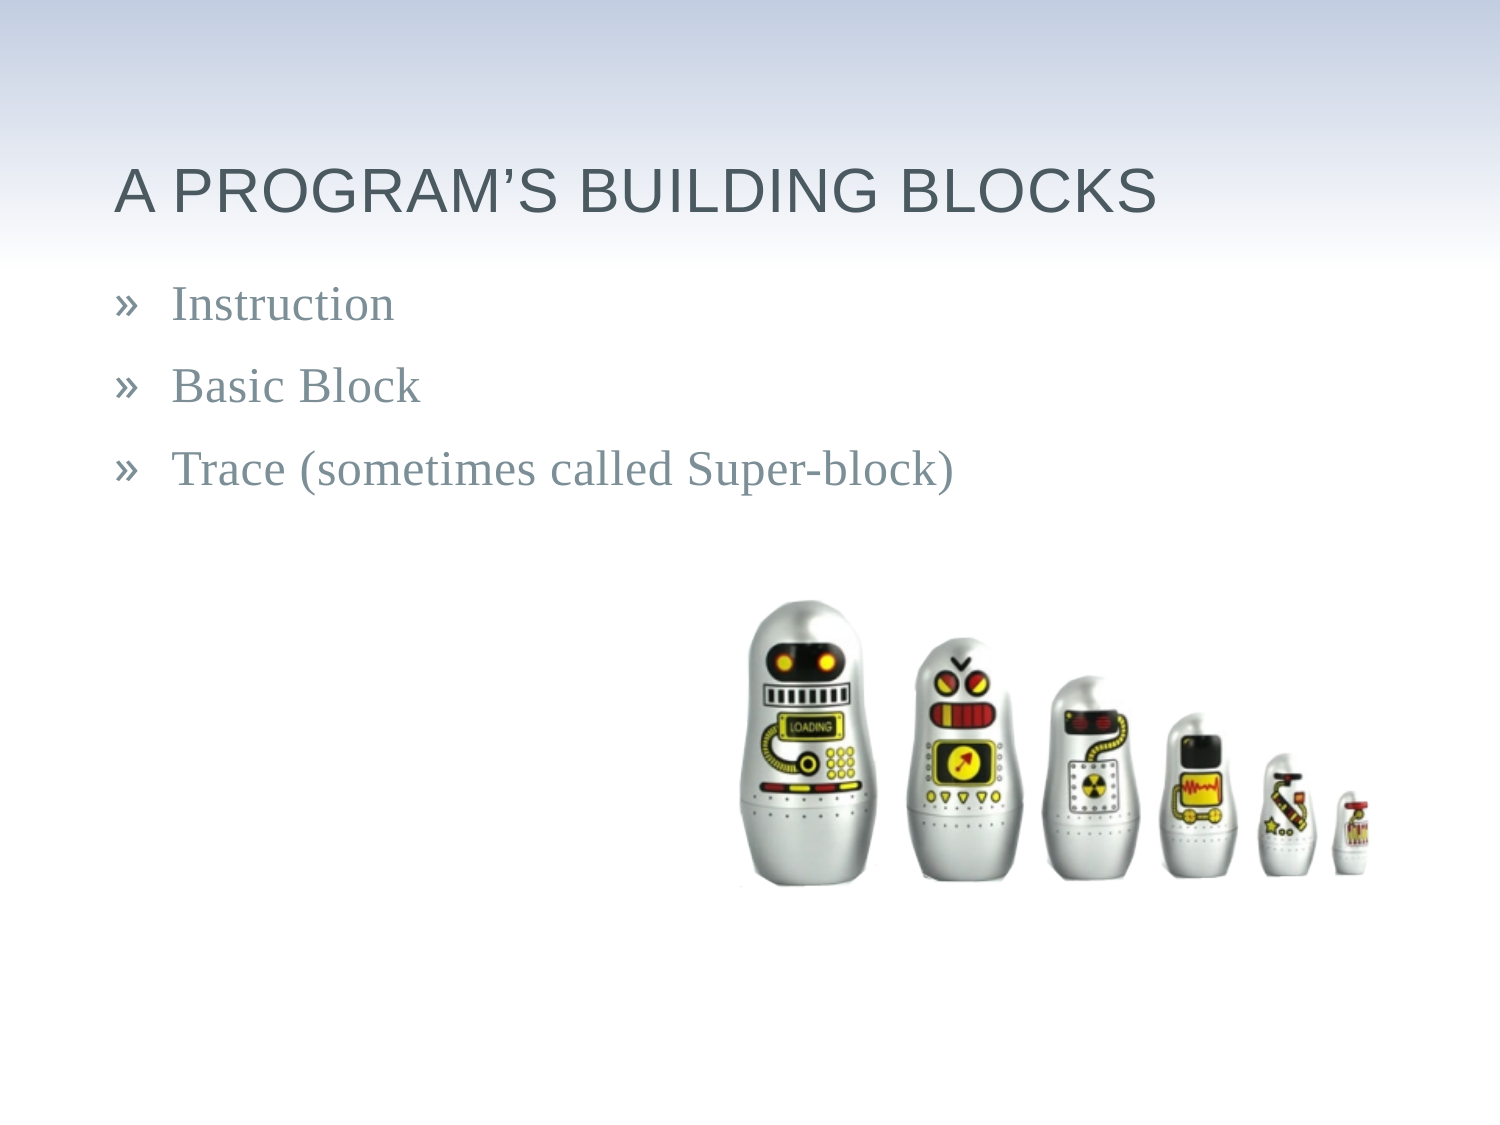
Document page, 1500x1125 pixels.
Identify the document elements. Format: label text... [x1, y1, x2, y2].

title A program’s building blocks [99, 45, 1400, 233]
list Instruction Basic Block Trace (sometimes called Super-block) [99, 262, 1072, 938]
picture [666, 496, 1430, 1006]
